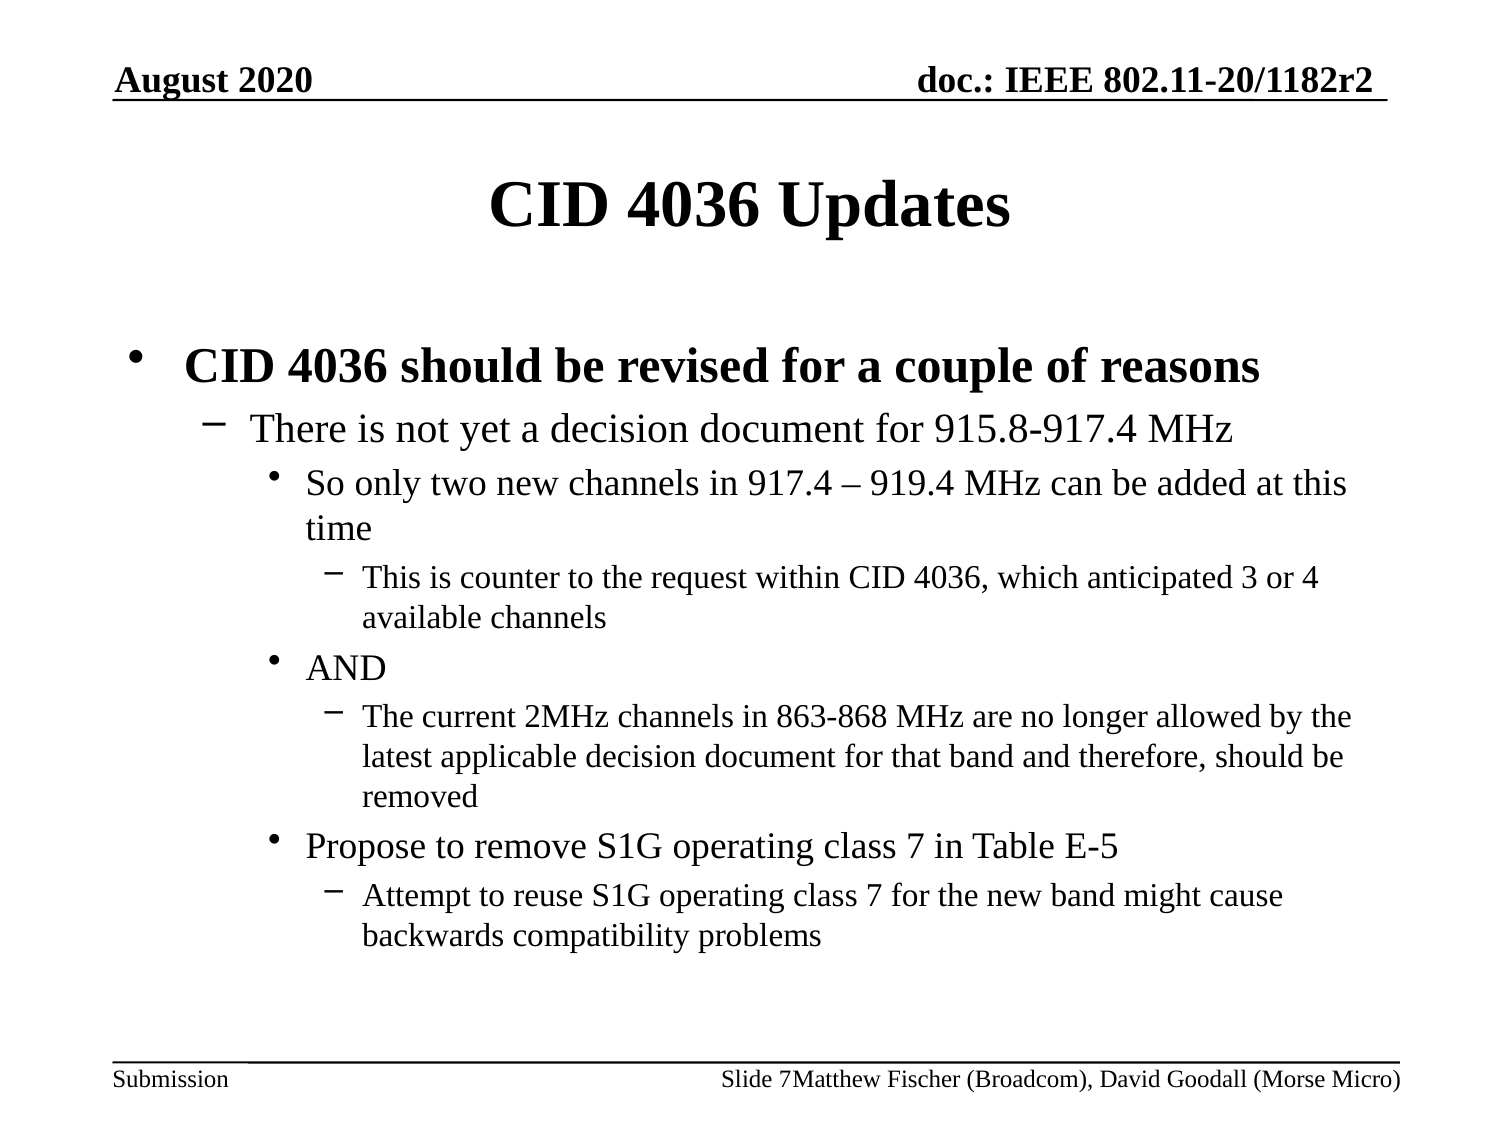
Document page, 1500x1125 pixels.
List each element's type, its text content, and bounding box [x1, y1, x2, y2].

title CID 4036 Updates [112, 112, 1388, 288]
footer Matthew Fischer (Broadcom), David Goodall (Morse Micro) [800, 1061, 1402, 1093]
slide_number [114, 54, 316, 101]
list CID 4036 should be revised for a couple of reasons There is not yet a decision document for 915.8-917.4 MHz So only two new channels in 917.4 – 919.4 MHz can be added at this time This is counter to the request within CID 4036, which anticipated 3 or 4 available channels AND The current 2MHz channels in 863-868 MHz are no longer allowed by the latest applicable decision document for that band and therefore, should be removed Propose to remove S1G operating class 7 in Table E-5 Attempt to reuse S1G operating class 7 for the new band might cause backwards compatibility problems [112, 324, 1388, 1001]
slide_number Slide 7 [712, 1061, 800, 1093]
